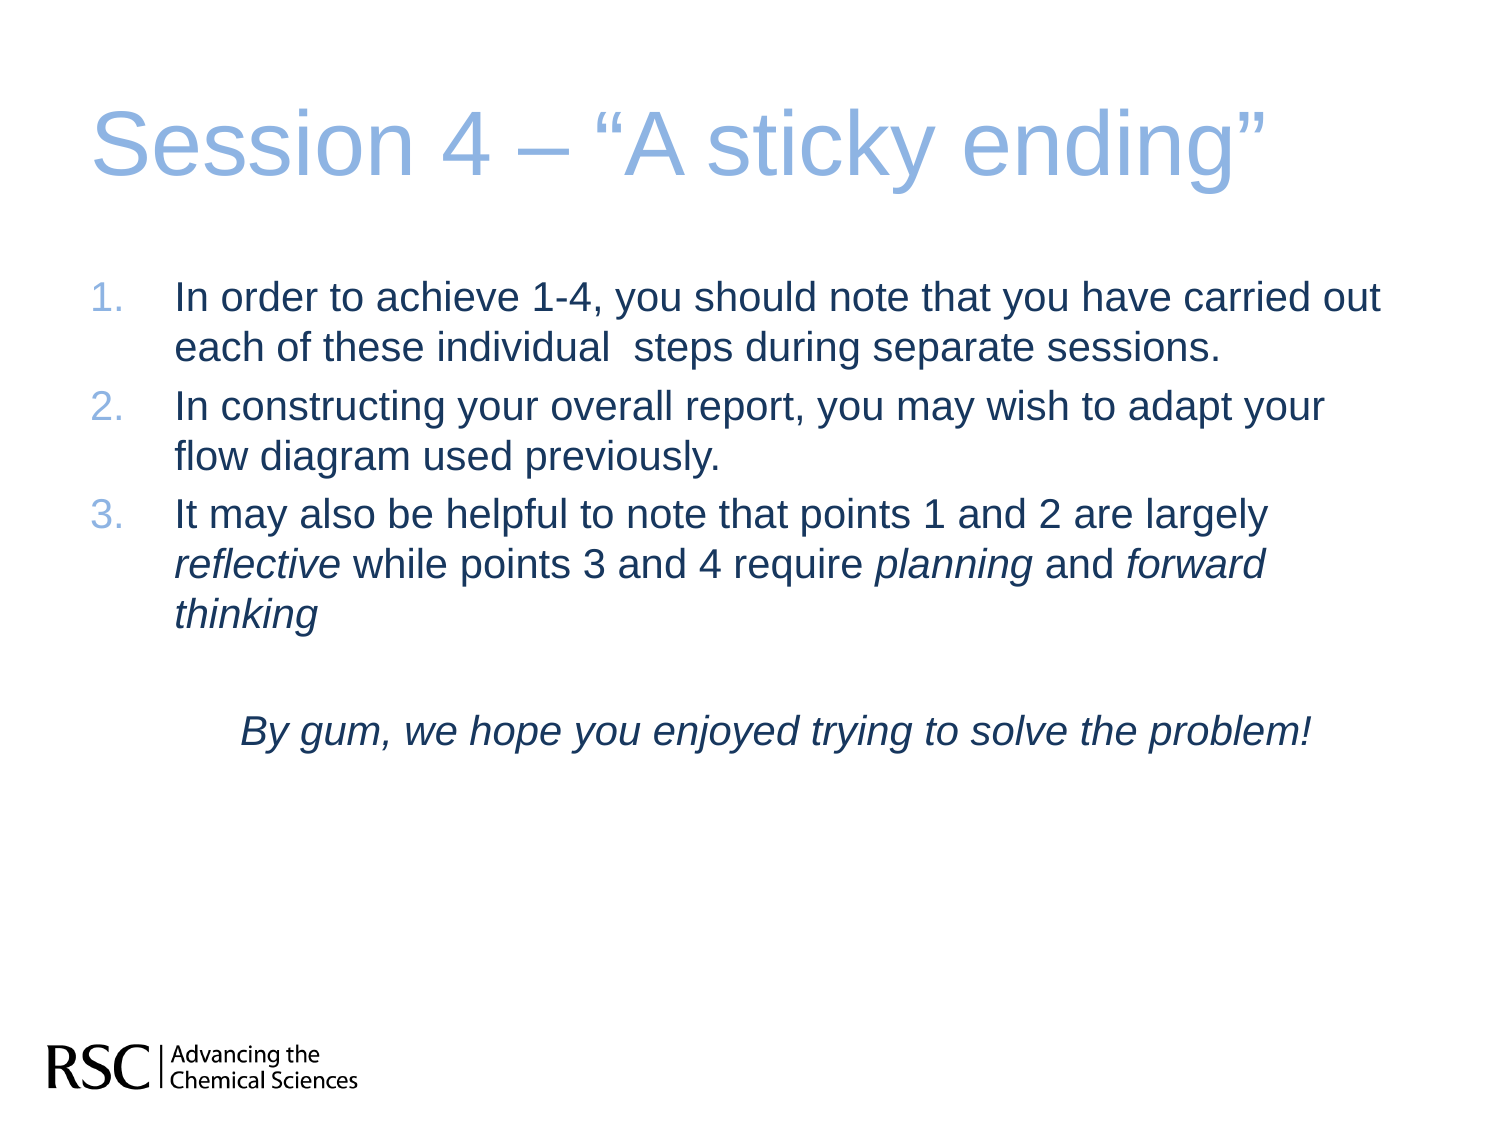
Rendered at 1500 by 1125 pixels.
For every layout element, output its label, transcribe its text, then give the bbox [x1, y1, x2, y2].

list In order to achieve 1-4, you should note that you have carried out each of these individual steps during separate sessions. In constructing your overall report, you may wish to adapt your flow diagram used previously. It may also be helpful to note that points 1 and 2 are largely reflective while points 3 and 4 require planning and forward thinking By gum, we hope you enjoyed trying to solve the problem! [75, 262, 1425, 1005]
title Session 4 – “A sticky ending” [75, 45, 1425, 233]
